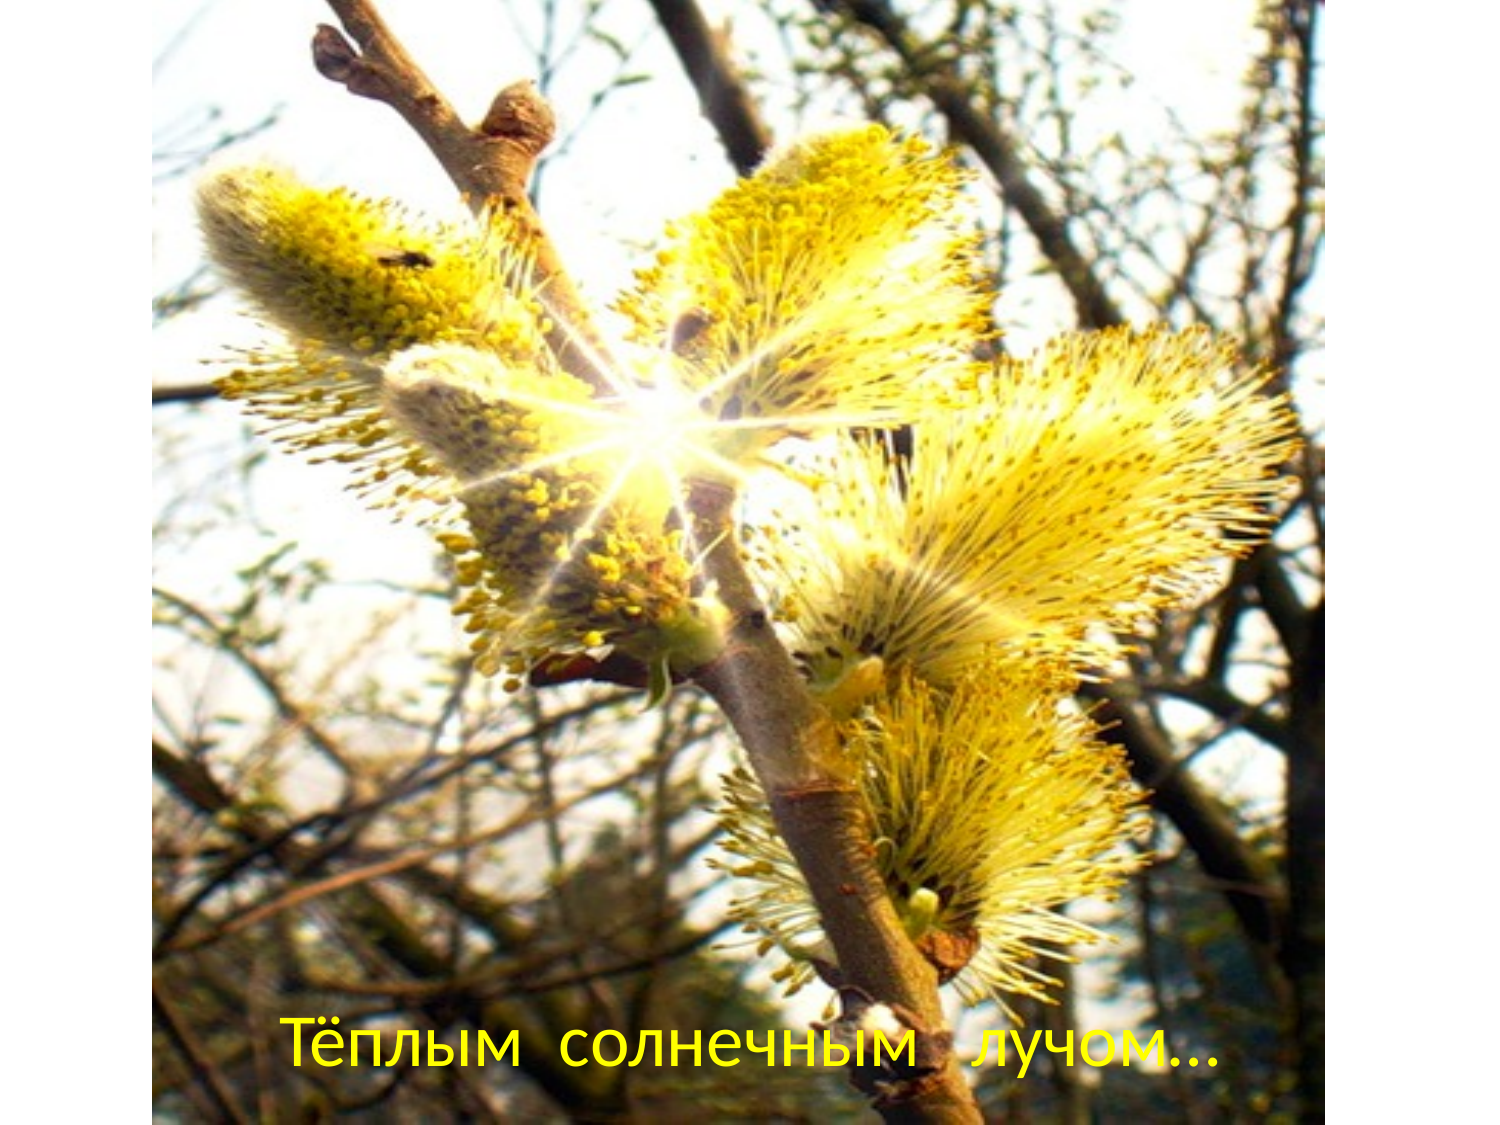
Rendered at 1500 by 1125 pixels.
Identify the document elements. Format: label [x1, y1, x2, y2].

picture [152, 0, 1325, 1125]
